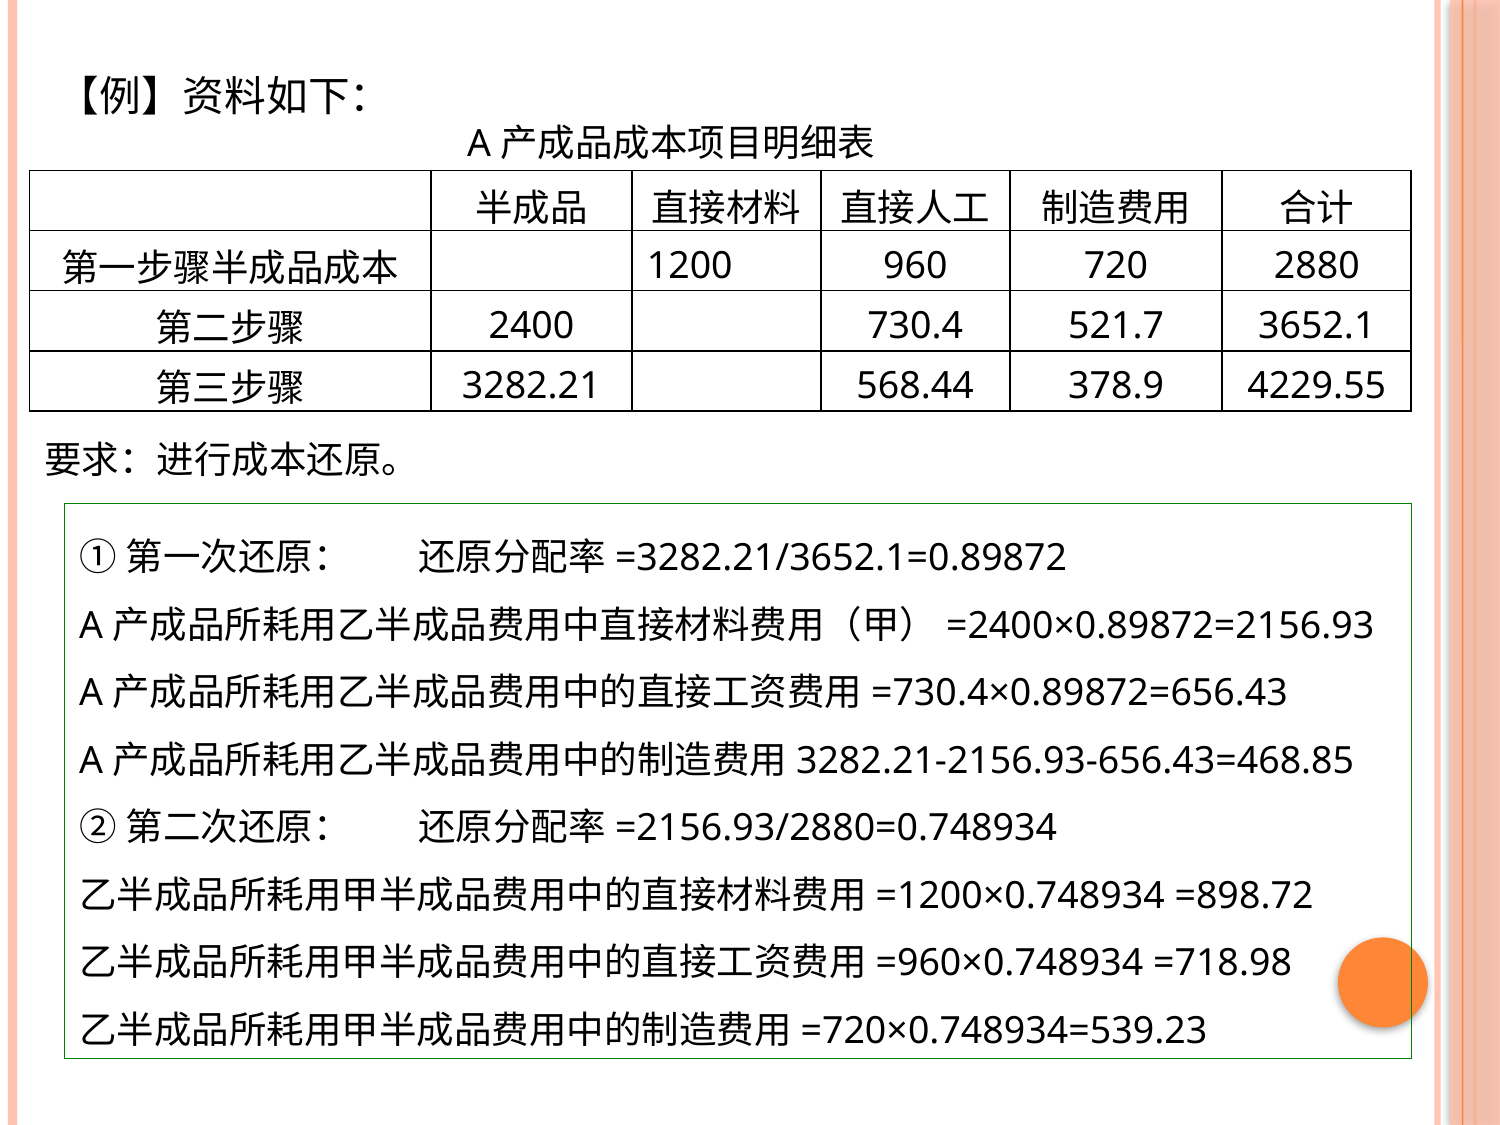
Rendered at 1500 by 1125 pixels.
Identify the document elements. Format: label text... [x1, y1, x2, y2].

table_header [30, 171, 430, 230]
table_cell 720 [1011, 231, 1221, 290]
table_cell 第一步骤半成品成本 [30, 231, 430, 290]
table_cell [633, 291, 820, 350]
table_cell 4229.55 [1223, 352, 1410, 410]
table_cell 1200 [633, 231, 820, 290]
text_box ①第一次还原： 还原分配率=3282.21/3652.1=0.89872 A产成品所耗用乙半成品费用中直接材料费用（甲）=2400×0.89872=2156.93 A产成品所耗用乙半成品费用中的直接工资费用=730.4×0.89872=656.43 A产成品所耗用乙半成品费用中的制造费用3282.21-2156.93-656.43=468.85 ②第二次还原： 还原分配率=2156.93/2880=0.748934 乙半成品所耗用甲半成品费用中的直接材料费用=1200×0.748934 =898.72 乙半成品所耗用甲半成品费用中的直接工资费用=960×0.748934 =718.98 乙半成品所耗用甲半成品费用中的制造费用=720×0.748934=539.23 [64, 503, 1412, 1059]
table_cell 2400 [432, 291, 631, 350]
table_cell 568.44 [822, 352, 1009, 410]
table_cell 378.9 [1011, 352, 1221, 410]
table_cell 第二步骤 [30, 291, 430, 350]
table_cell 3652.1 [1223, 291, 1410, 350]
table_cell 960 [822, 231, 1009, 290]
table_cell 521.7 [1011, 291, 1221, 350]
text_box 【例】资料如下： A产成品成本项目明细表 [29, 61, 951, 165]
table_cell 3282.21 [432, 352, 631, 410]
table_header 半成品 [432, 171, 631, 230]
table_header 直接材料 [633, 171, 820, 230]
table_cell 730.4 [822, 291, 1009, 350]
table_cell 2880 [1223, 231, 1410, 290]
table_header 制造费用 [1011, 171, 1221, 230]
table_cell [432, 231, 631, 290]
table_cell [633, 352, 820, 410]
text_box 要求：进行成本还原。 [29, 429, 435, 489]
table_header 直接人工 [822, 171, 1009, 230]
table_cell 第三步骤 [30, 352, 430, 410]
table_header 合计 [1223, 171, 1410, 230]
